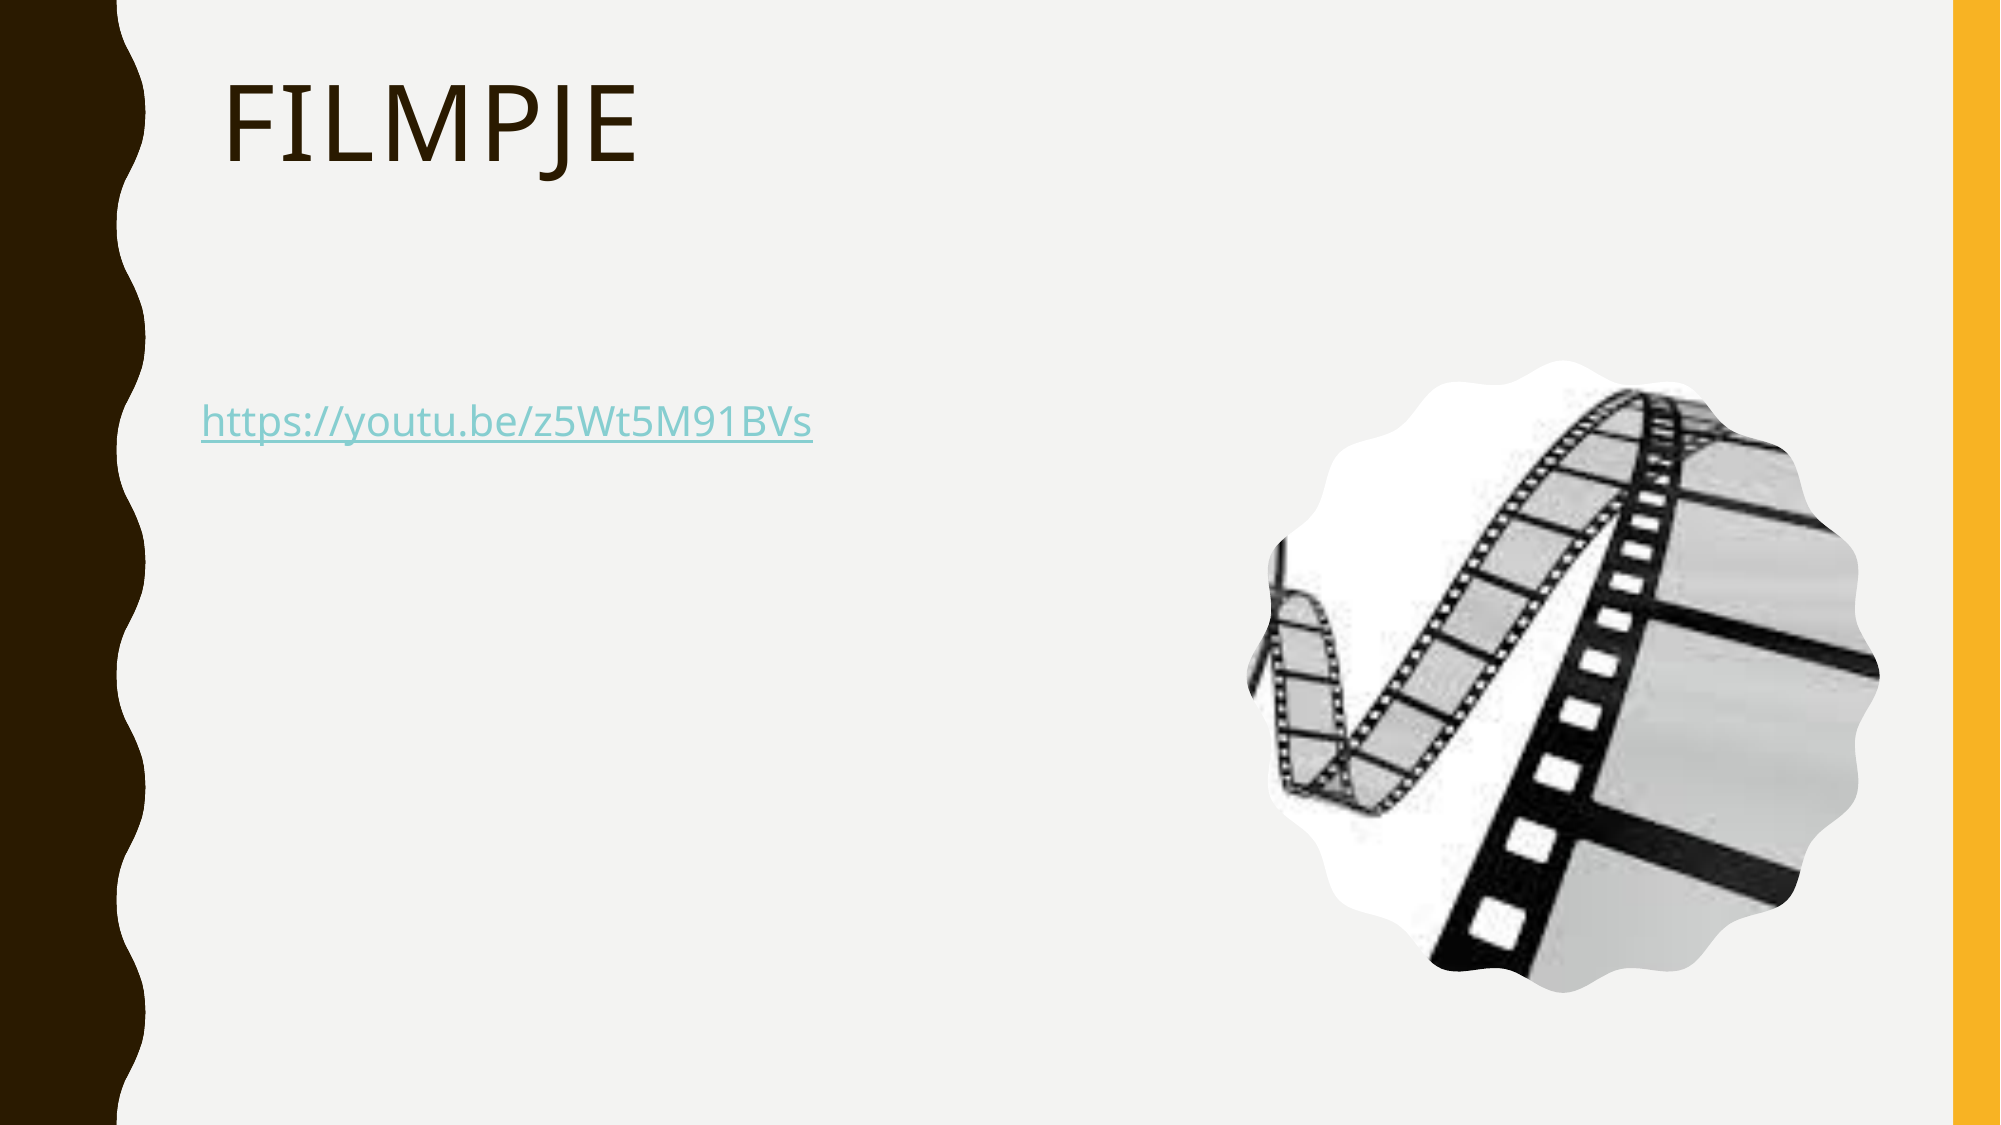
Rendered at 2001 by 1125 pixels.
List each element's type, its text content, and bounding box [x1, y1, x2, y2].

text_box [1952, 0, 2000, 1125]
text_box [0, 0, 146, 1125]
picture [1246, 360, 1880, 993]
list https://youtu.be/z5Wt5M91BVs [185, 381, 1173, 972]
title Filmpje [205, 62, 1875, 308]
